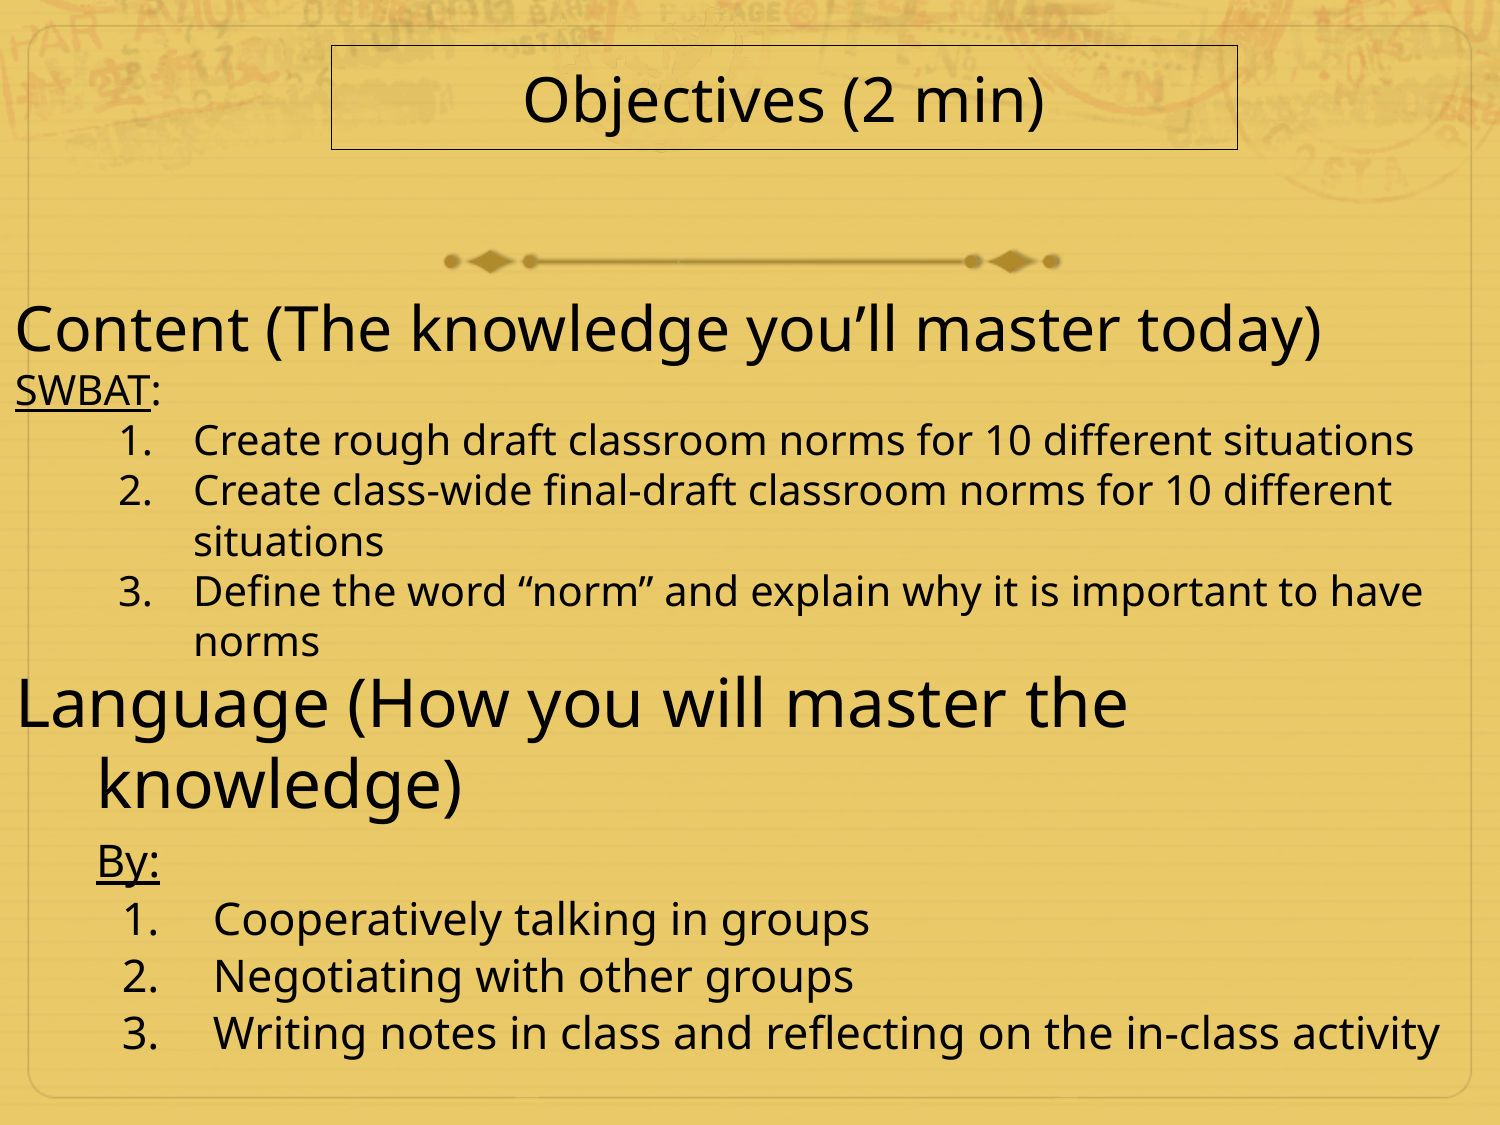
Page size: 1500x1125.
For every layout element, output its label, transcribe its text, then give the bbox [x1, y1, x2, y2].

list Language (How you will master the knowledge) By: Cooperatively talking in groups Negotiating with other groups Writing notes in class and reflecting on the in-class activity [0, 697, 1500, 1125]
title Objectives (2 min) [331, 45, 1238, 150]
text_box Content (The knowledge you’ll master today) SWBAT: Create rough draft classroom norms for 10 different situations Create class-wide final-draft classroom norms for 10 different situations Define the word “norm” and explain why it is important to have norms [0, 281, 1500, 697]
picture [0, 0, 1500, 281]
